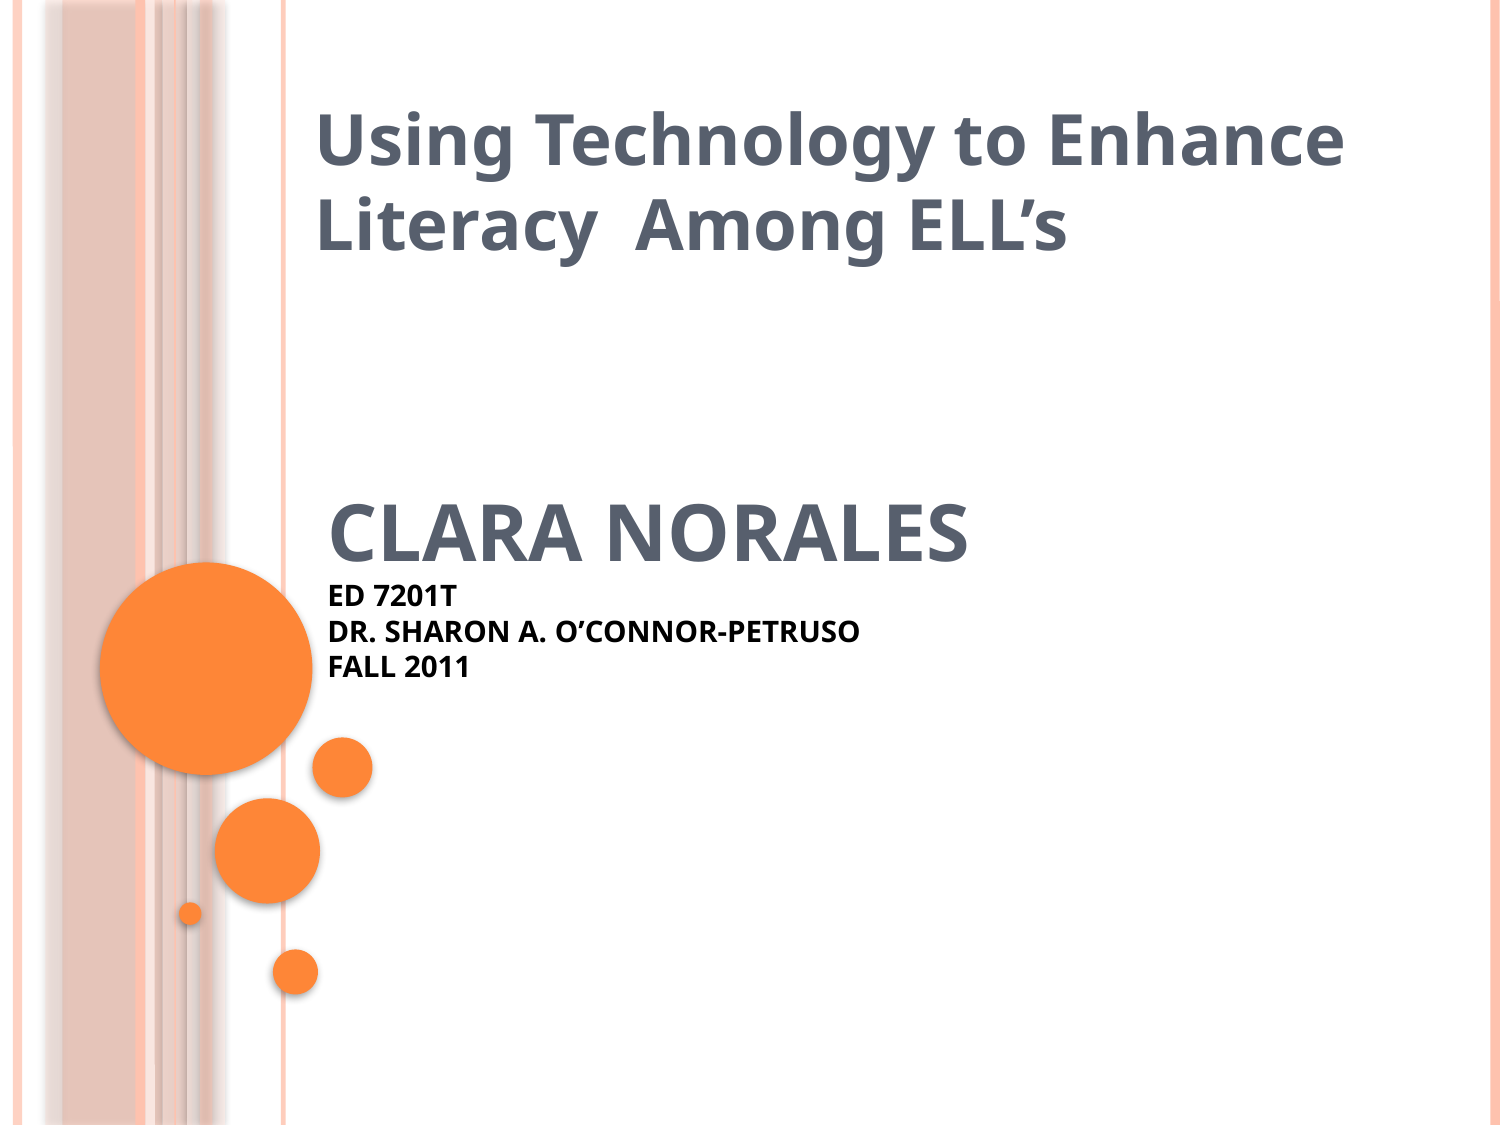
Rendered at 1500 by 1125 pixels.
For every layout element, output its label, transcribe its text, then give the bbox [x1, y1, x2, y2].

title Clara Norales ED 7201T Dr. Sharon A. O’Connor-Petruso Fall 2011 [312, 474, 1325, 786]
subtitle Using Technology to Enhance Literacy Among ELL’s [300, 87, 1400, 313]
